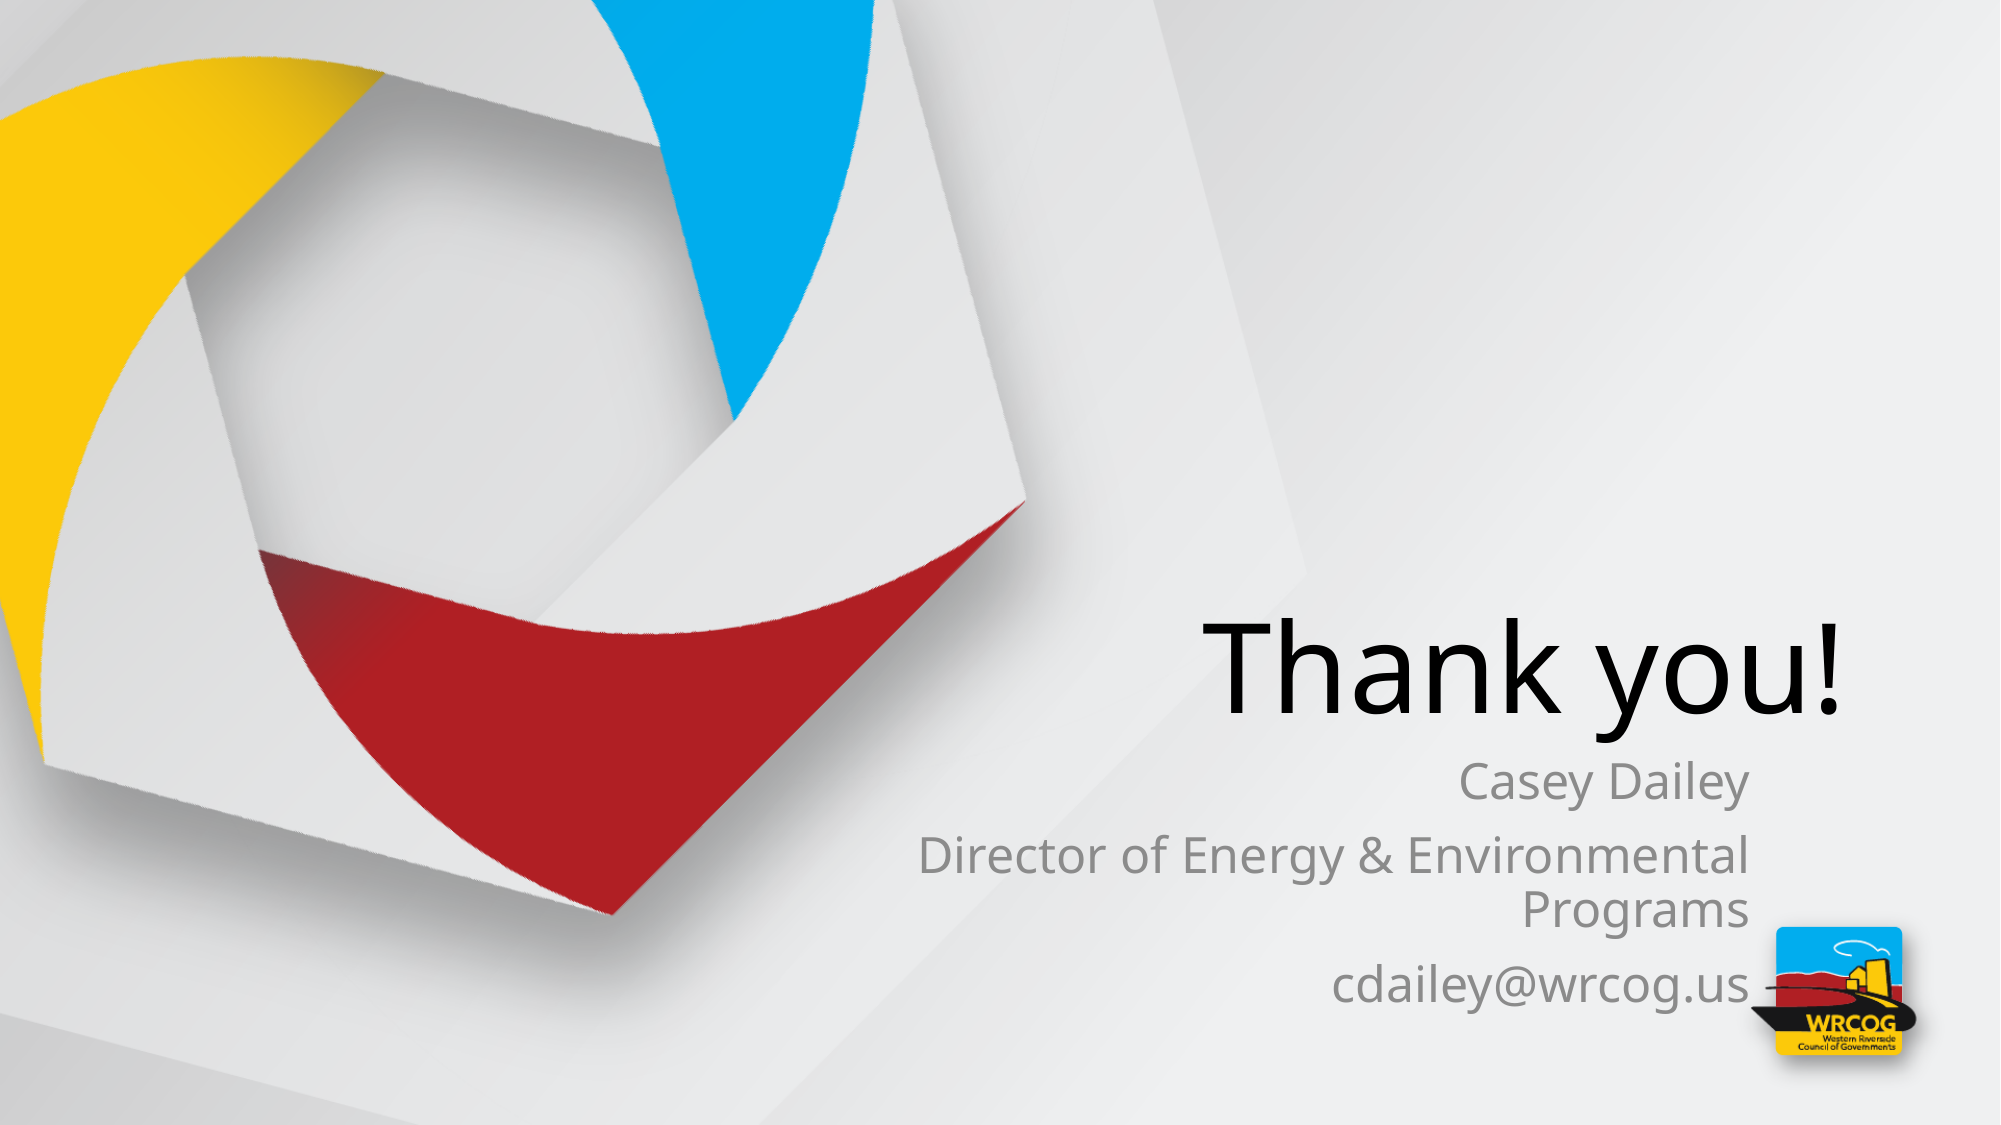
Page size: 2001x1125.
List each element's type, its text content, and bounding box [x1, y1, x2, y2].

picture [0, 0, 2001, 1125]
title Thank you! [1028, 277, 1862, 749]
list Casey Dailey Director of Energy & Environmental Programs cdailey@wrcog.us [675, 748, 1766, 997]
